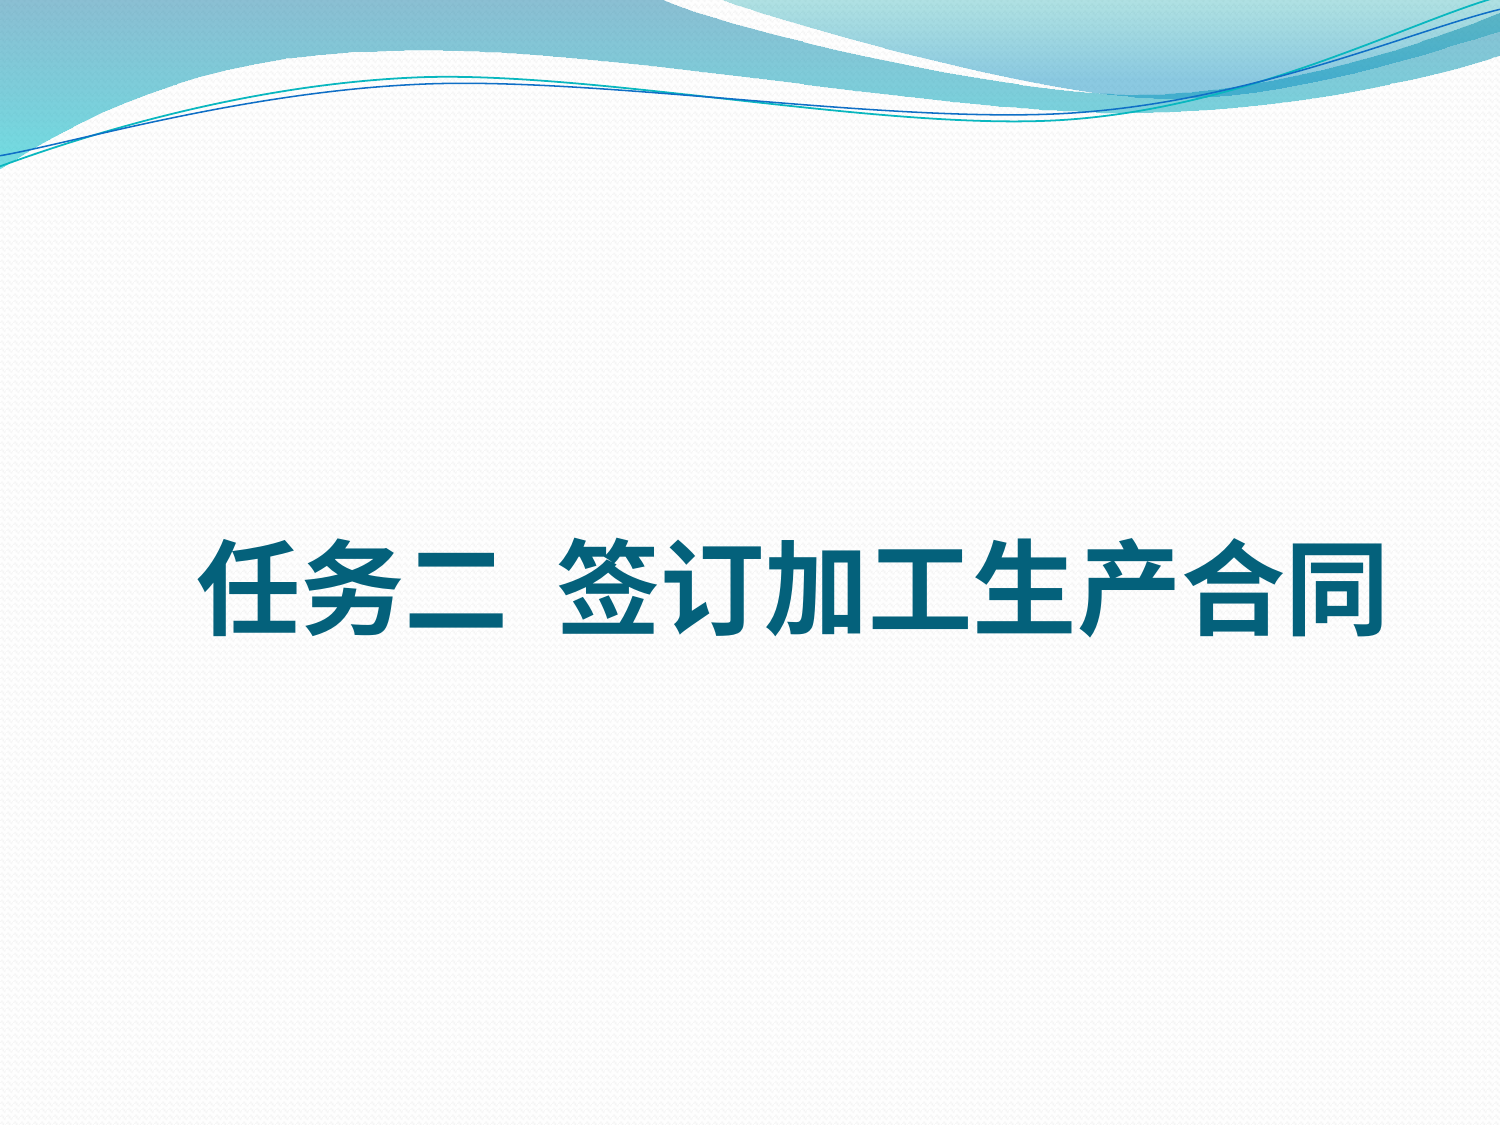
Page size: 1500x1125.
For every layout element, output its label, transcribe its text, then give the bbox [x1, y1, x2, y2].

text_box 任务二 签订加工生产合同 [112, 586, 1475, 774]
